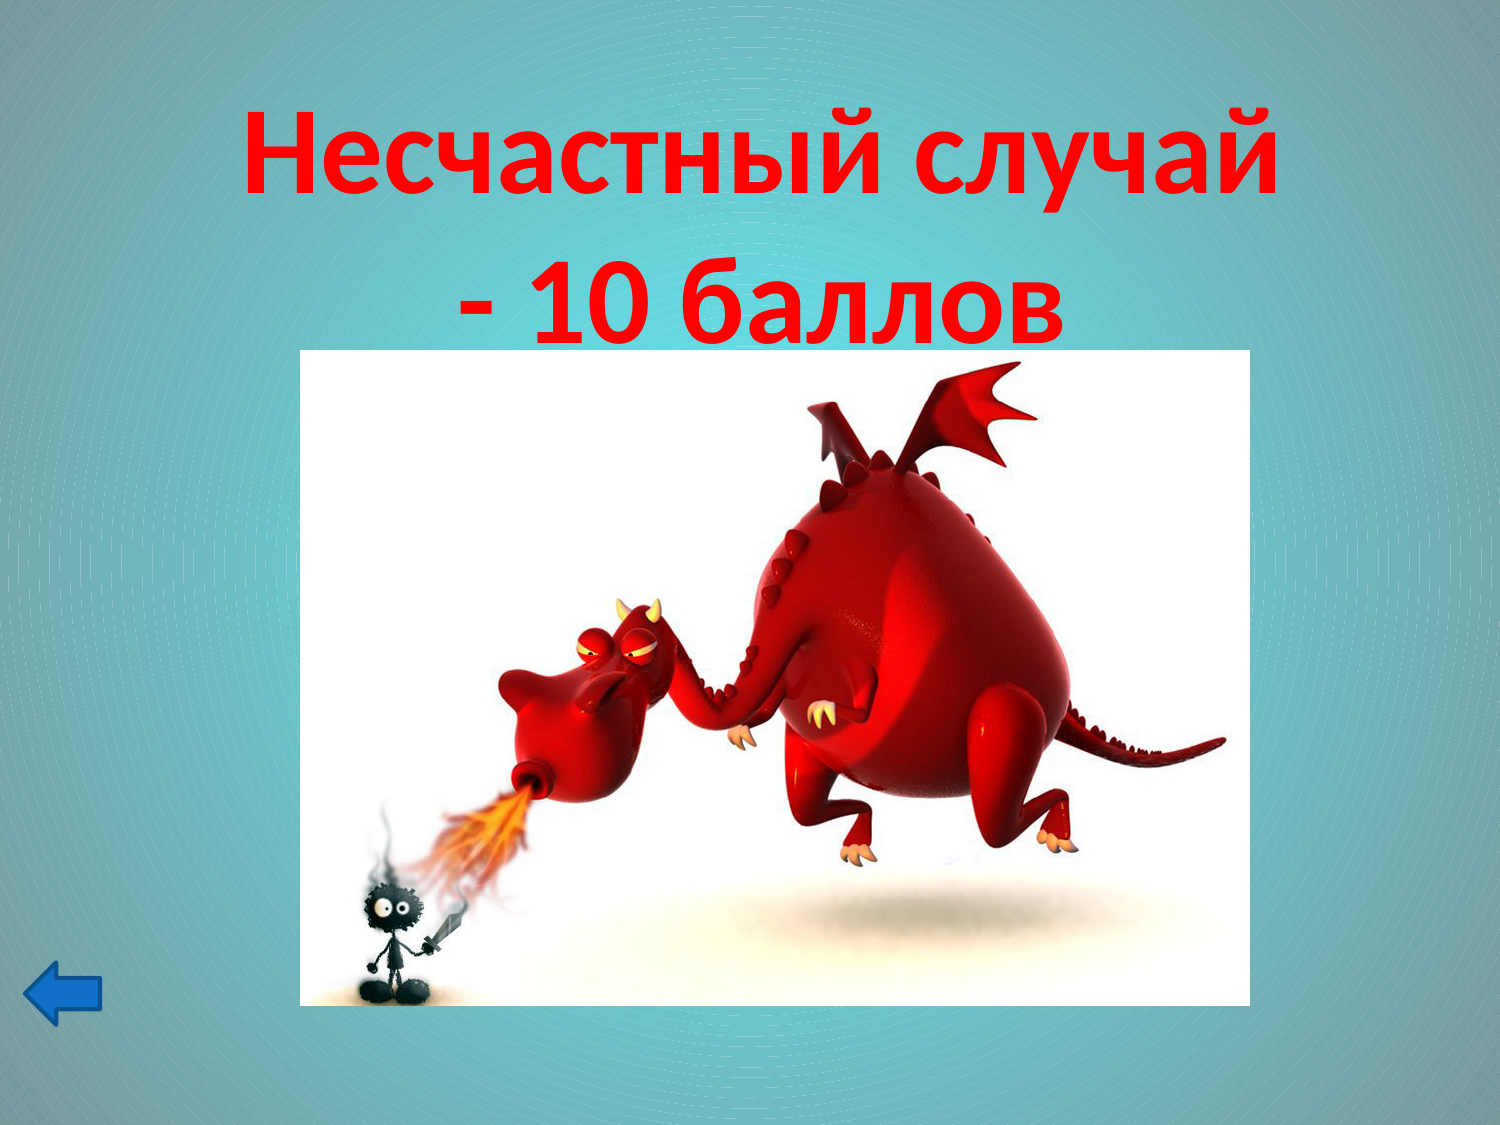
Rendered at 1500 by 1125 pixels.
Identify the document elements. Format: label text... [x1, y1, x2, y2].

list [299, 349, 1251, 1006]
title Несчастный случай - 10 баллов [87, 125, 1438, 313]
text_box [22, 960, 103, 1027]
